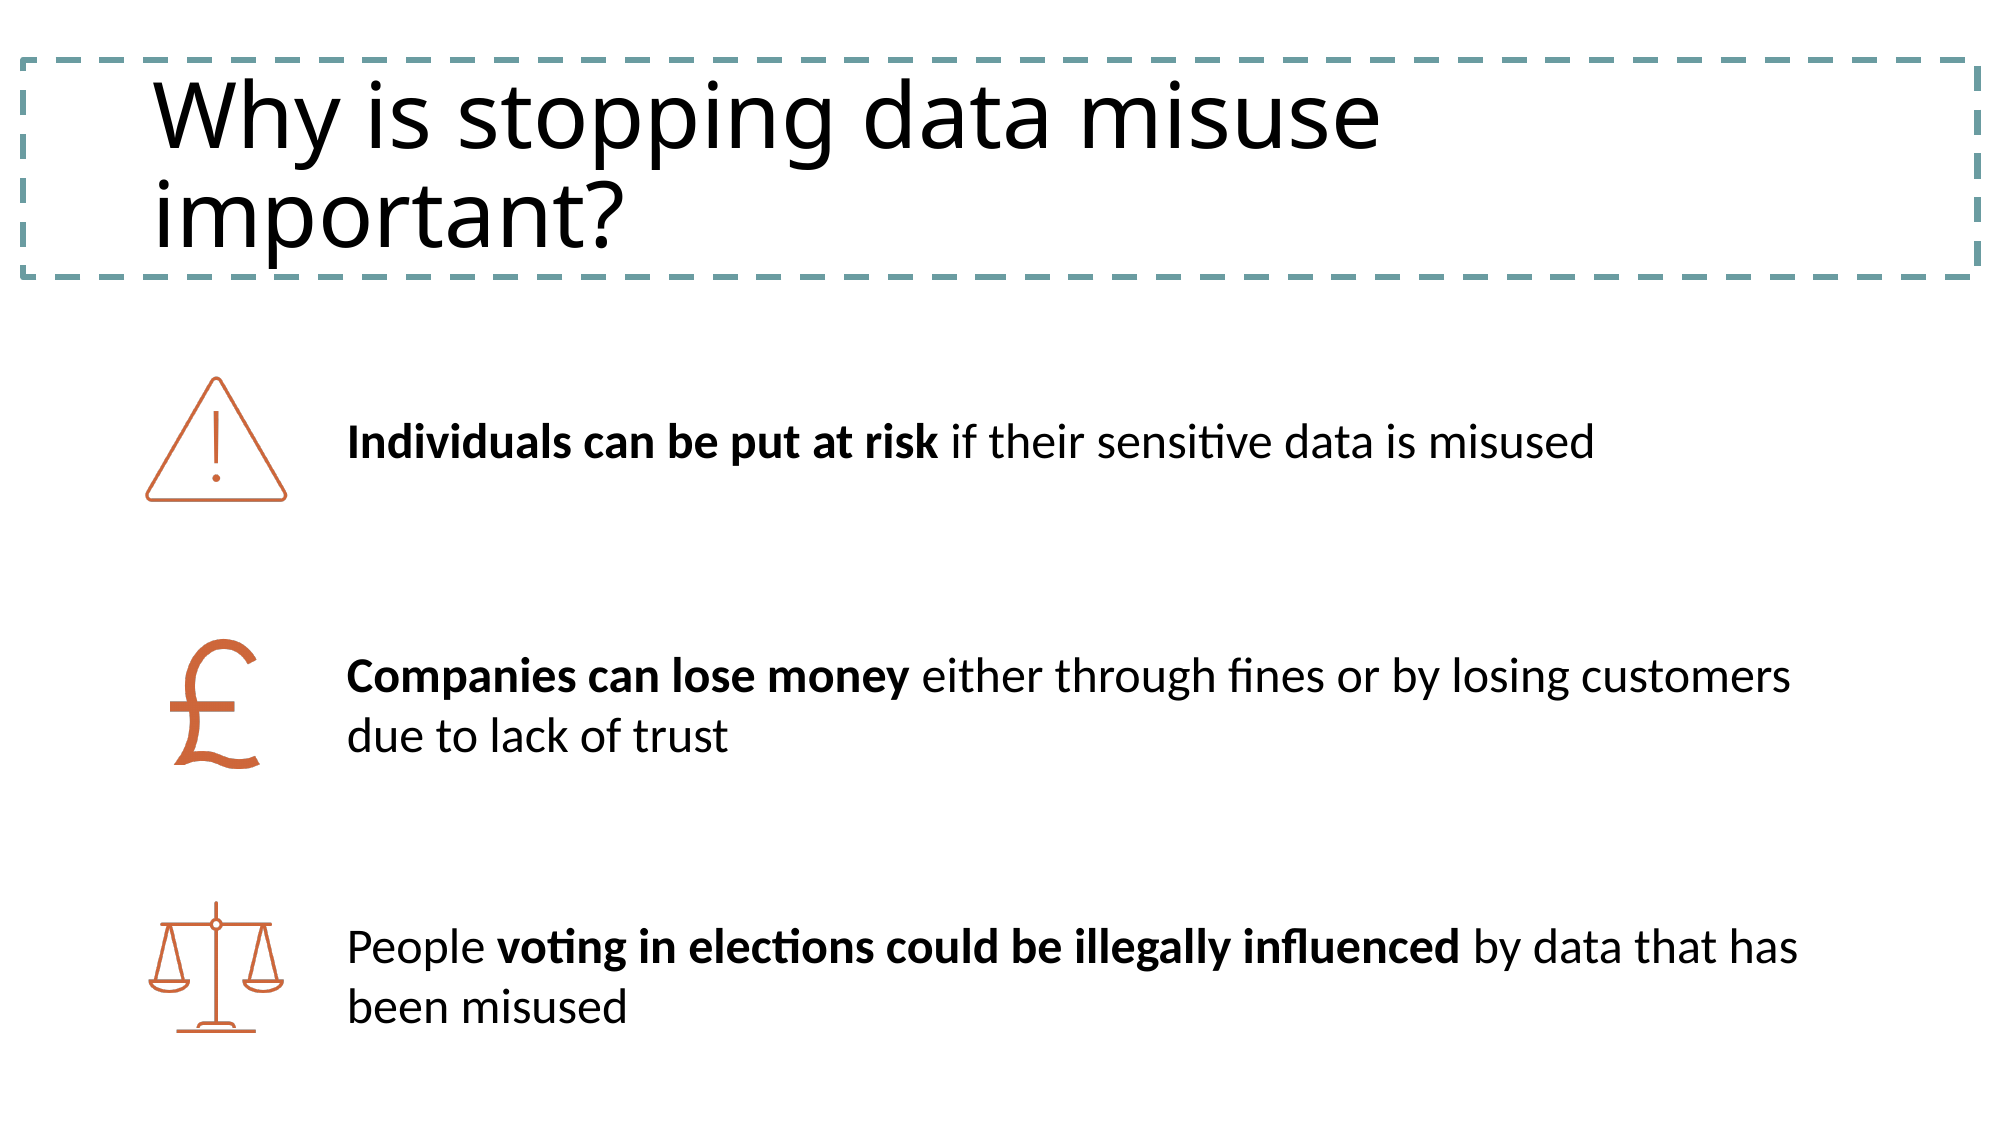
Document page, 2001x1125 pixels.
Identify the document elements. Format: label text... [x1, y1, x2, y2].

text_box Companies can lose money either through fines or by losing customers due to lack of trust [332, 634, 1863, 770]
text_box Individuals can be put at risk if their sensitive data is misused [332, 401, 1850, 477]
text_box People voting in elections could be illegally influenced by data that has been misused [332, 906, 1863, 1041]
picture [137, 624, 295, 782]
title Why is stopping data misuse important? [137, 59, 1863, 278]
picture [137, 360, 295, 519]
picture [137, 888, 295, 1046]
